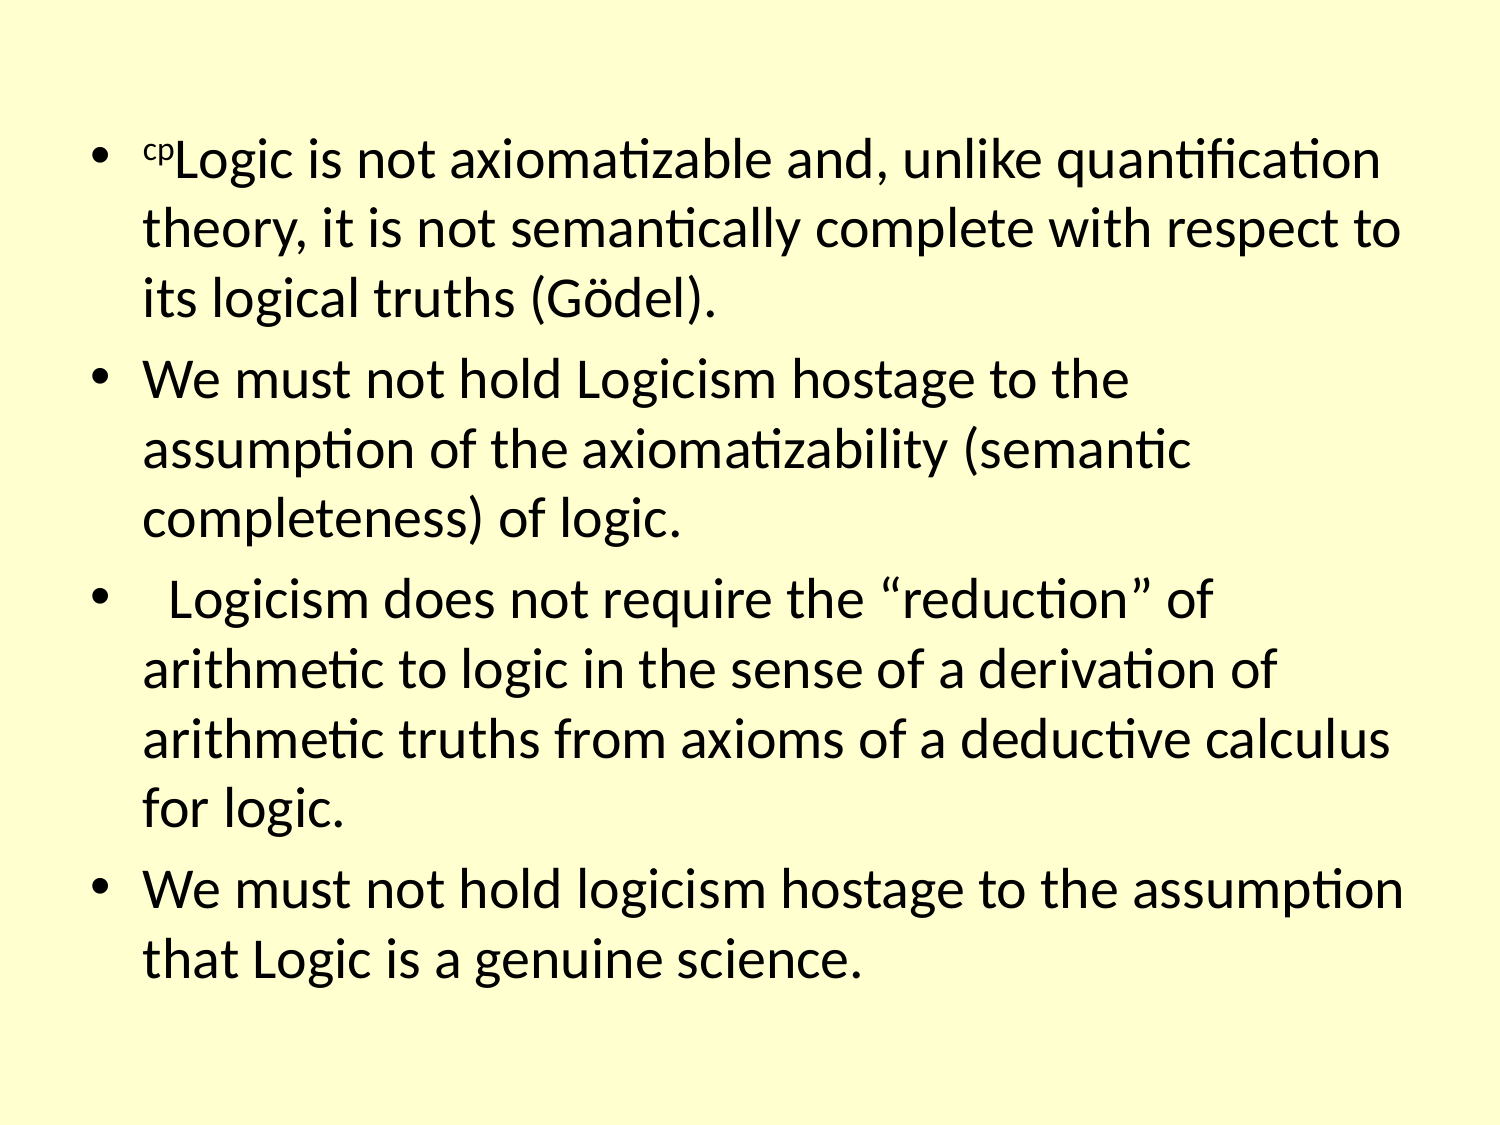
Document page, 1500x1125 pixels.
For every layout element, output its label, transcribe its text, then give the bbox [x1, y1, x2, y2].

list cpLogic is not axiomatizable and, unlike quantification theory, it is not semantically complete with respect to its logical truths (Gödel). We must not hold Logicism hostage to the assumption of the axiomatizability (semantic completeness) of logic. Logicism does not require the “reduction” of arithmetic to logic in the sense of a derivation of arithmetic truths from axioms of a deductive calculus for logic. We must not hold logicism hostage to the assumption that Logic is a genuine science. [75, 112, 1425, 1005]
